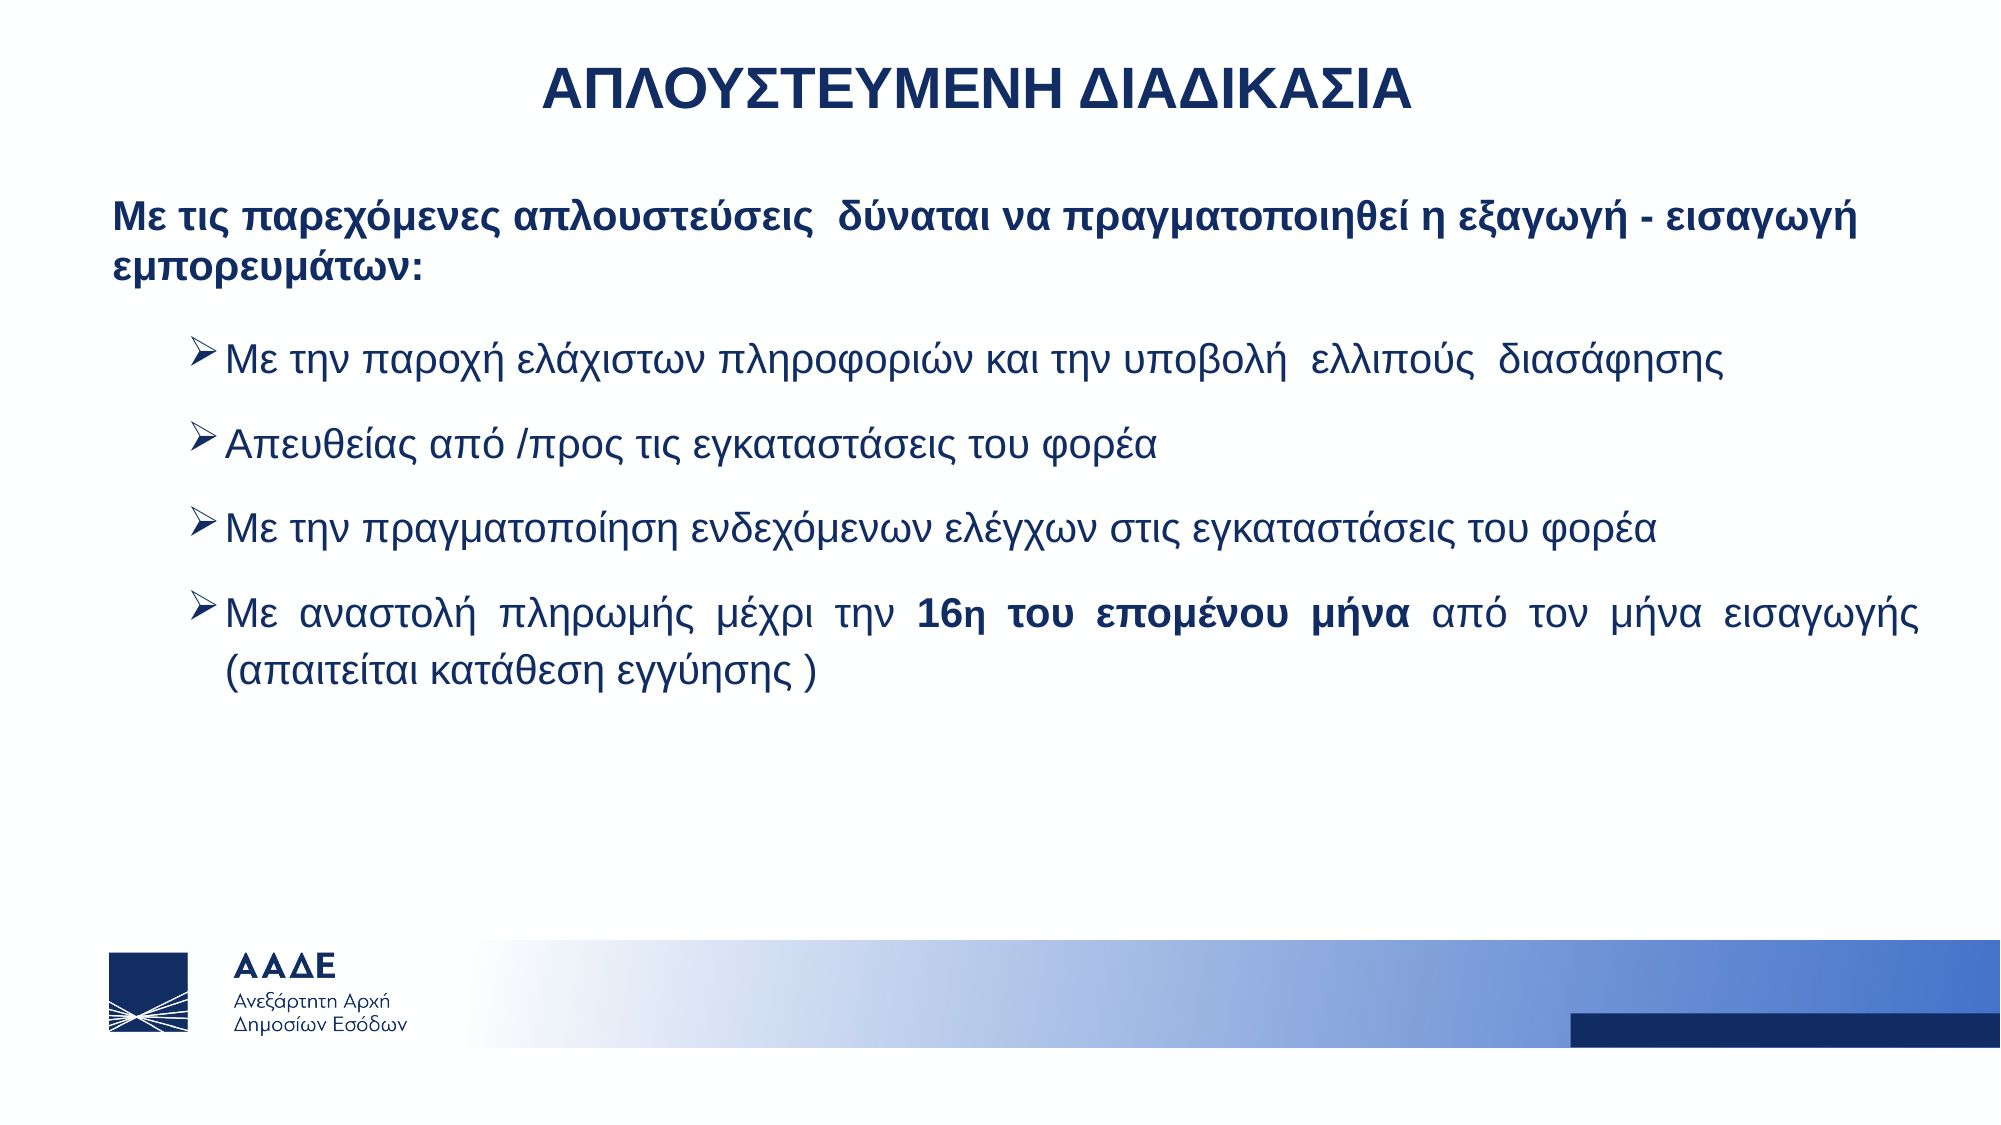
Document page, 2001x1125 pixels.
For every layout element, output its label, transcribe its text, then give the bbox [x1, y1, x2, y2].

list Με τις παρεχόμενες απλουστεύσεις δύναται να πραγματοποιηθεί η εξαγωγή - εισαγωγή εμπορευμάτων: Με την παροχή ελάχιστων πληροφοριών και την υποβολή ελλιπούς διασάφησης Απευθείας από /προς τις εγκαταστάσεις του φορέα Με την πραγματοποίηση ενδεχόμενων ελέγχων στις εγκαταστάσεις του φορέα Με αναστολή πληρωμής μέχρι την 16η του επομένου μήνα από τον μήνα εισαγωγής (απαιτείται κατάθεση εγγύησης ) [97, 181, 1935, 895]
picture [43, 898, 473, 1090]
title ΑΠΛΟΥΣΤΕΥΜΕΝΗ ΔΙΑΔΙΚΑΣΙΑ [21, 35, 1935, 145]
